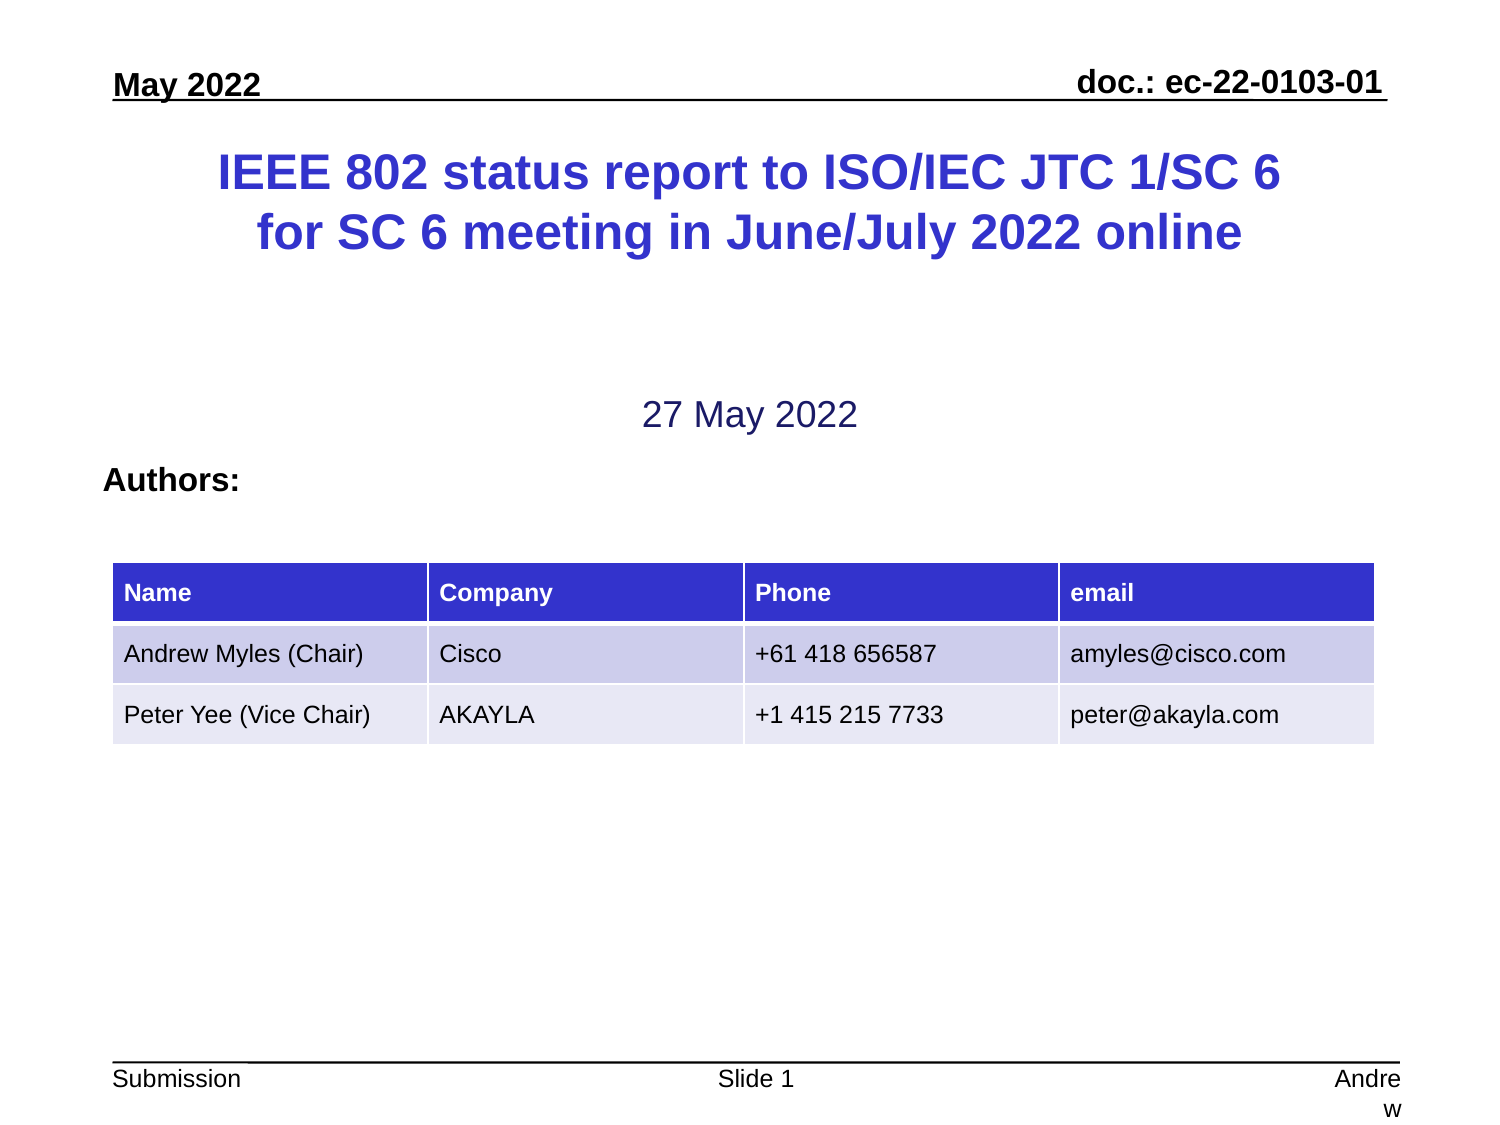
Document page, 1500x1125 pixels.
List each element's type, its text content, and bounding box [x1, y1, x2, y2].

footer Andrew Myles, Cisco [1320, 1061, 1402, 1093]
table_header Name [113, 563, 427, 621]
table_header Phone [745, 563, 1058, 621]
table_cell AKAYLA [429, 685, 743, 744]
table_cell Andrew Myles (Chair) [113, 626, 427, 683]
table_cell Cisco [429, 626, 743, 683]
title IEEE 802 status report to ISO/IEC JTC 1/SC 6 for SC 6 meeting in June/July 2022 online [112, 112, 1388, 288]
table_cell peter@akayla.com [1060, 685, 1374, 744]
list 27 May 2022 [112, 382, 1388, 445]
table_cell +1 415 215 7733 [745, 685, 1058, 744]
table_header email [1060, 563, 1374, 621]
table_cell Peter Yee (Vice Chair) [113, 685, 427, 744]
table_header Company [429, 563, 743, 621]
table_cell amyles@cisco.com [1060, 626, 1374, 683]
table_cell +61 418 656587 [745, 626, 1058, 683]
slide_number Slide 1 [709, 1061, 803, 1093]
text_box Authors: [87, 450, 325, 513]
